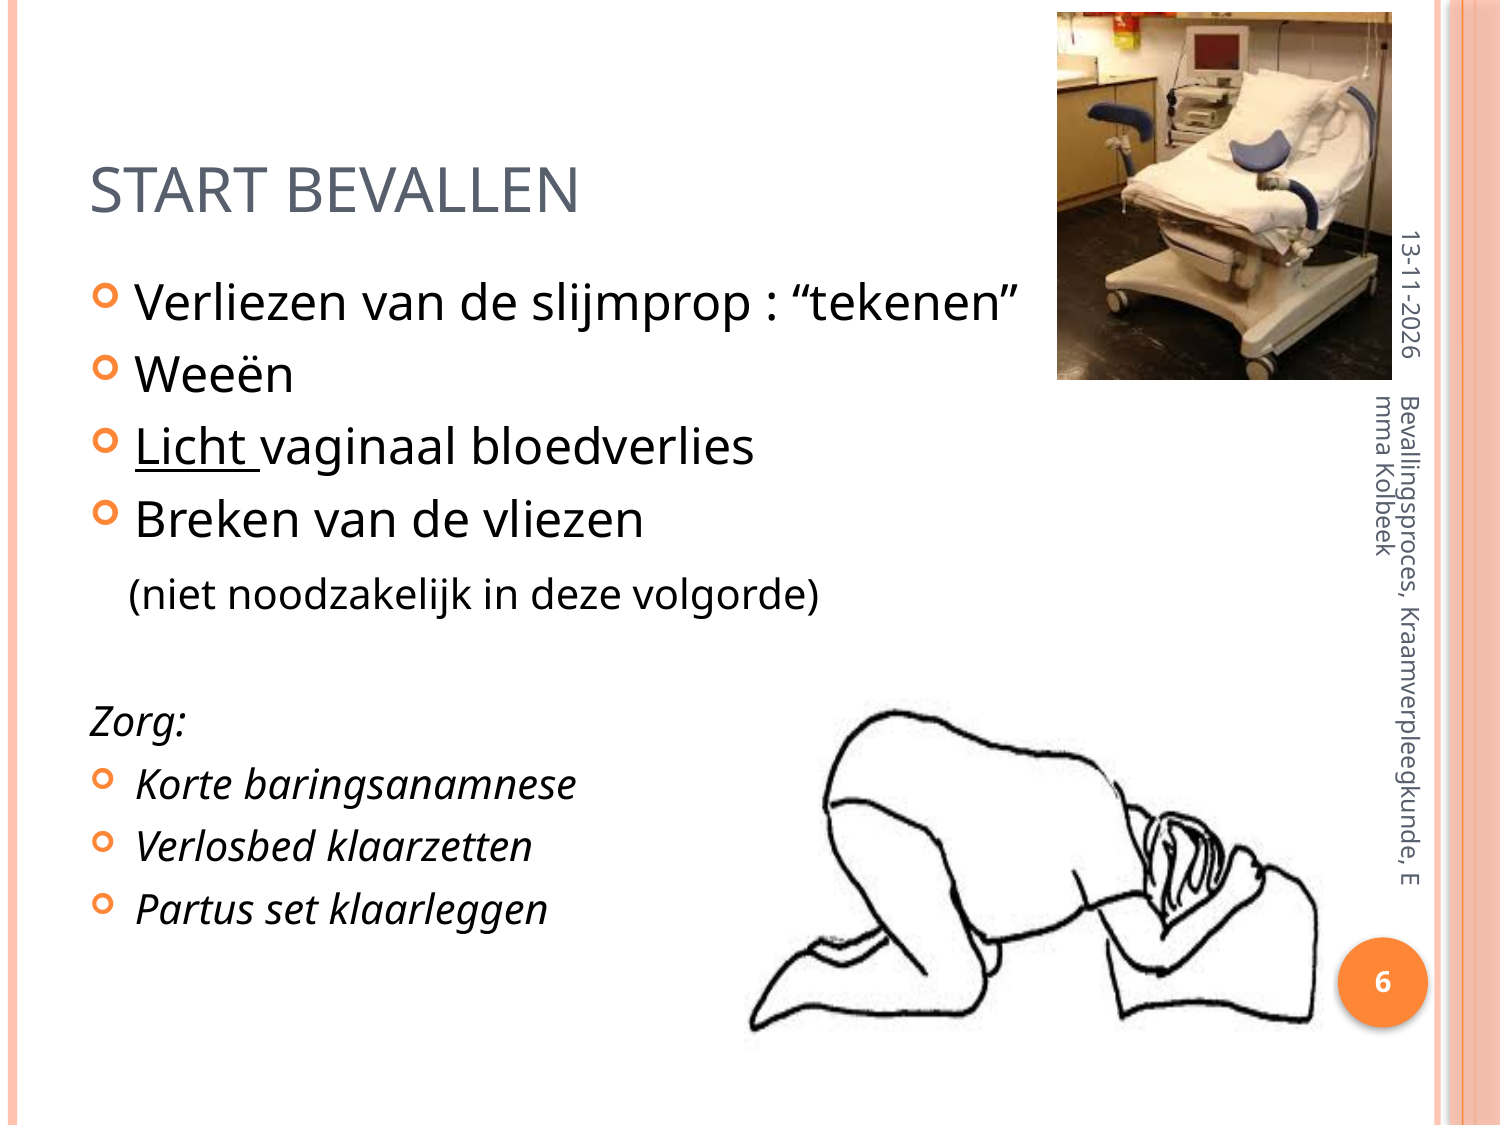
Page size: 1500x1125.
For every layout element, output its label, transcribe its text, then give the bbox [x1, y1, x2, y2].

title Start bevallen [75, 45, 1050, 233]
picture [1056, 11, 1392, 381]
picture [729, 680, 1333, 1060]
footer Bevallingsproces, Kraamverpleegkunde, Emma Kolbeek [1379, 380, 1440, 906]
list Verliezen van de slijmprop : “tekenen” Weeën Licht vaginaal bloedverlies Breken van de vliezen (niet noodzakelijk in deze volgorde) Zorg: Korte baringsanamnese Verlosbed klaarzetten Partus set klaarleggen [75, 262, 1300, 1062]
slide_number 6 [1338, 940, 1434, 1027]
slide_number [1398, 43, 1442, 374]
